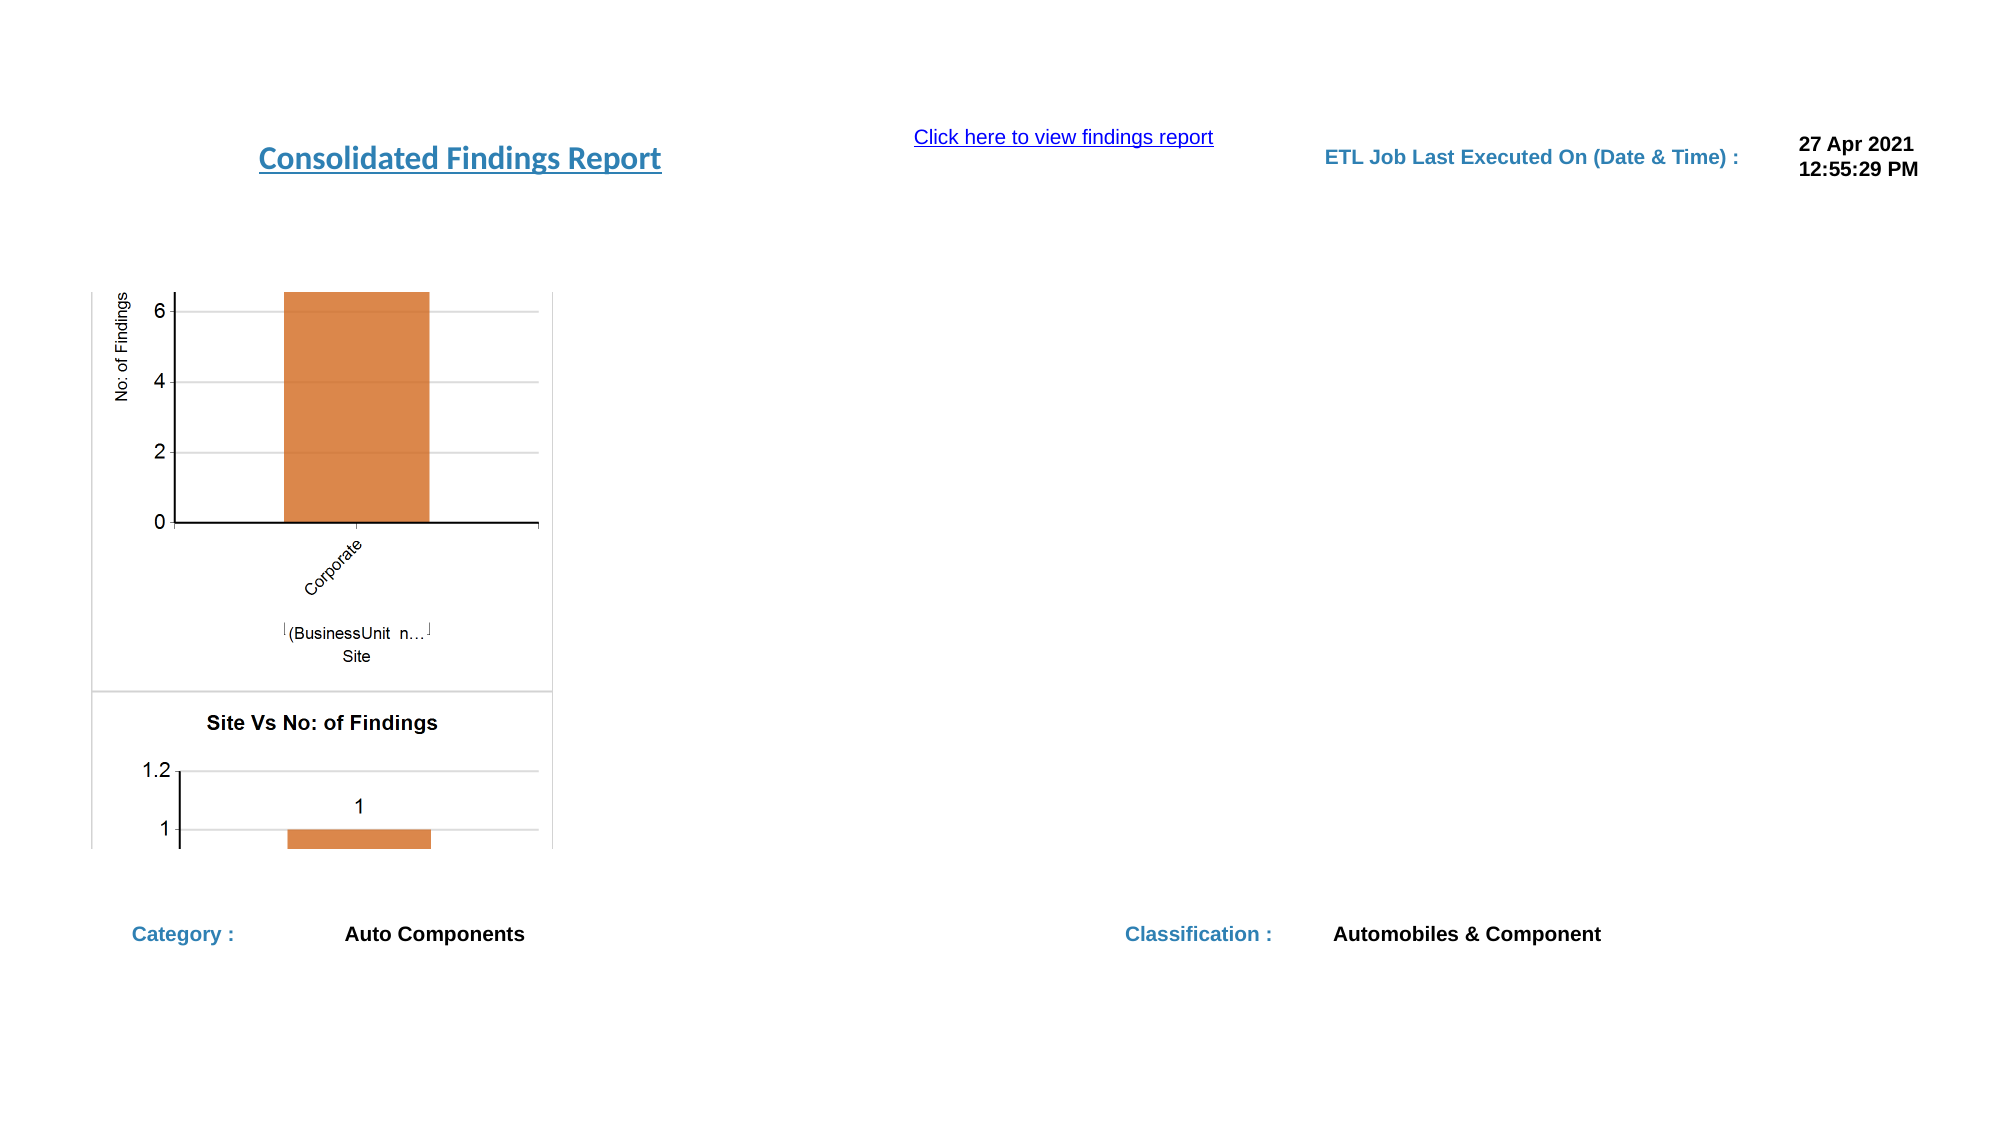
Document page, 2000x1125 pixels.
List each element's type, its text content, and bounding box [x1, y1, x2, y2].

picture [91, 291, 553, 850]
text_box Consolidated Findings Report [91, 119, 831, 193]
text_box ETL Job Last Executed On (Date & Time) : [1273, 119, 1791, 193]
picture [74, 858, 1926, 1008]
text_box Click here to view findings report [886, 119, 1241, 157]
text_box 27 Apr 2021 12:55:29 PM [1792, 119, 1925, 193]
